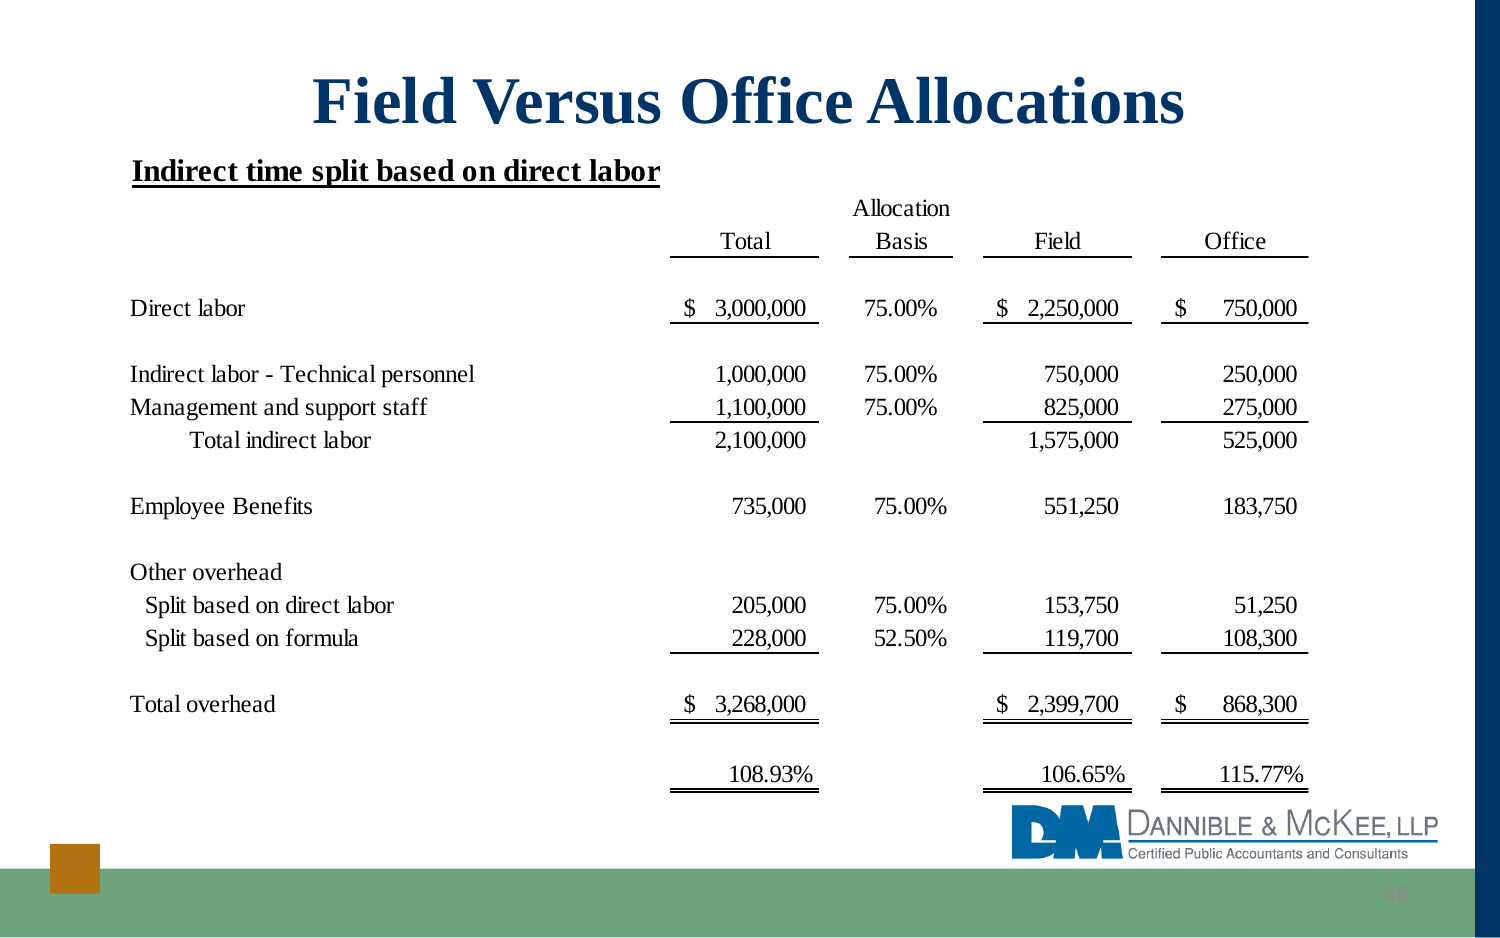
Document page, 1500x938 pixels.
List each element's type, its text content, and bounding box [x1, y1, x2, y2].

slide_number 46 [1074, 868, 1425, 919]
picture [1012, 805, 1438, 859]
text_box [124, 148, 1311, 827]
title Field Versus Office Allocations [112, 56, 1388, 169]
